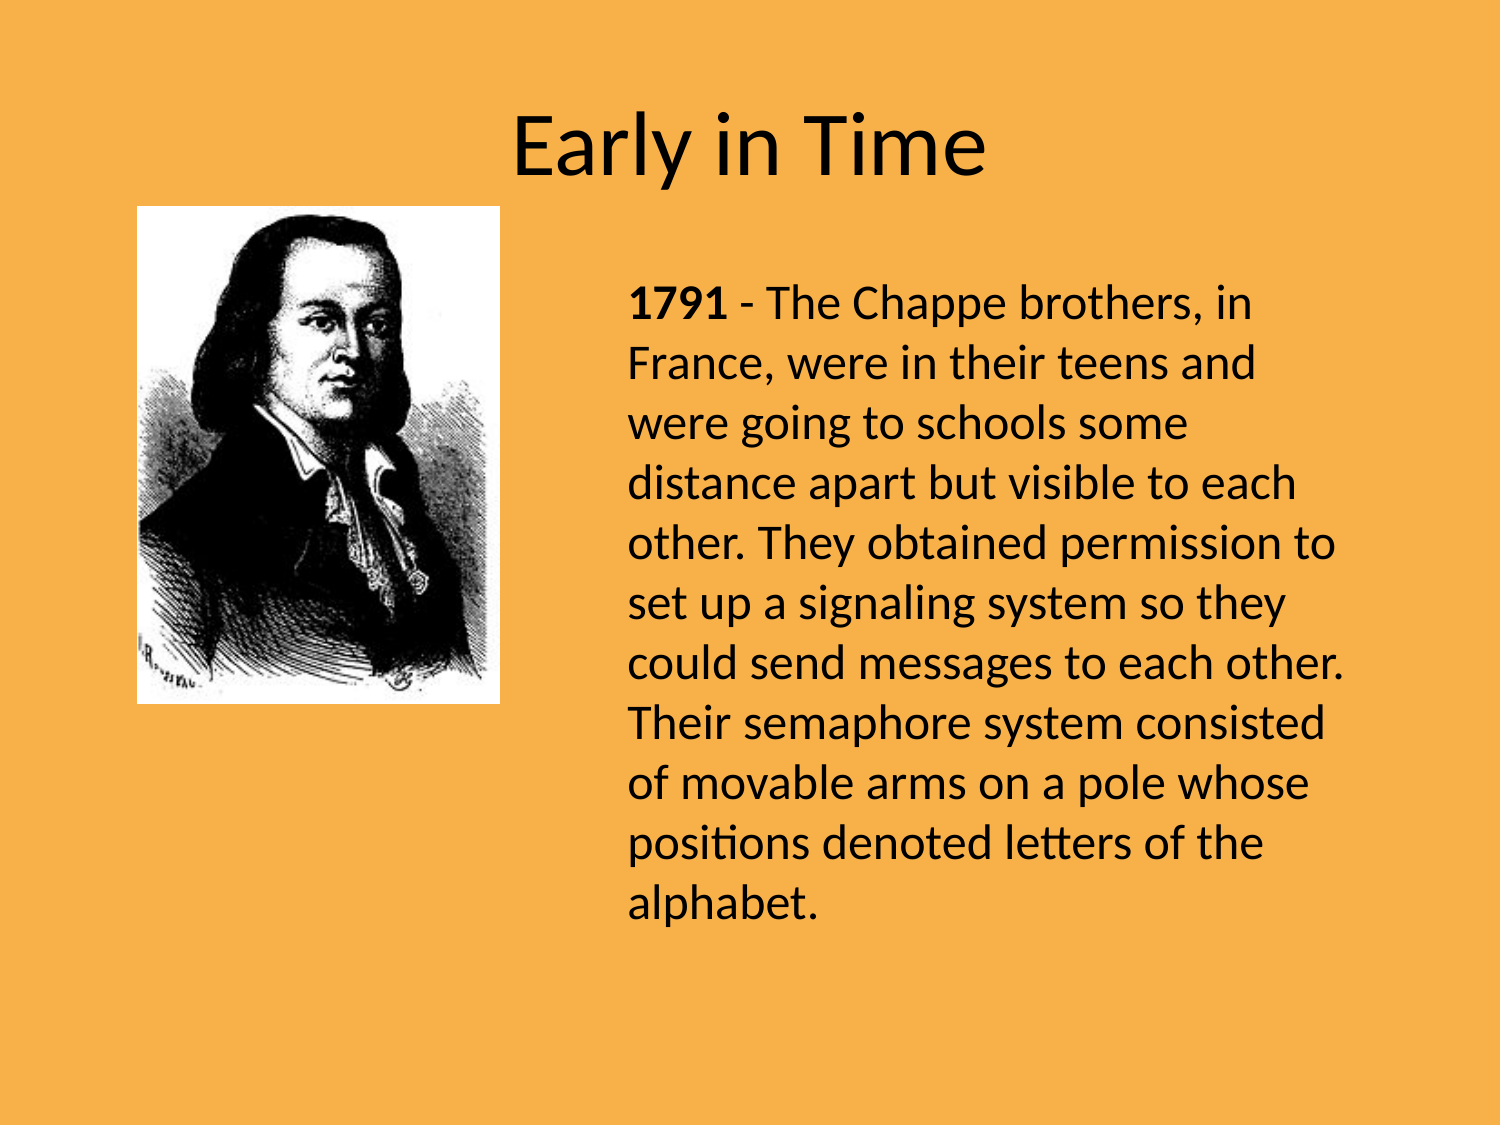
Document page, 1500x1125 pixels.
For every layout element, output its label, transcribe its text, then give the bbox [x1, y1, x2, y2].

title Early in Time [75, 45, 1425, 233]
text_box 1791 - The Chappe brothers, in France, were in their teens and were going to schools some distance apart but visible to each other. They obtained permission to set up a signaling system so they could send messages to each other. Their semaphore system consisted of movable arms on a pole whose positions denoted letters of the alphabet. [612, 262, 1363, 938]
picture [137, 206, 501, 704]
